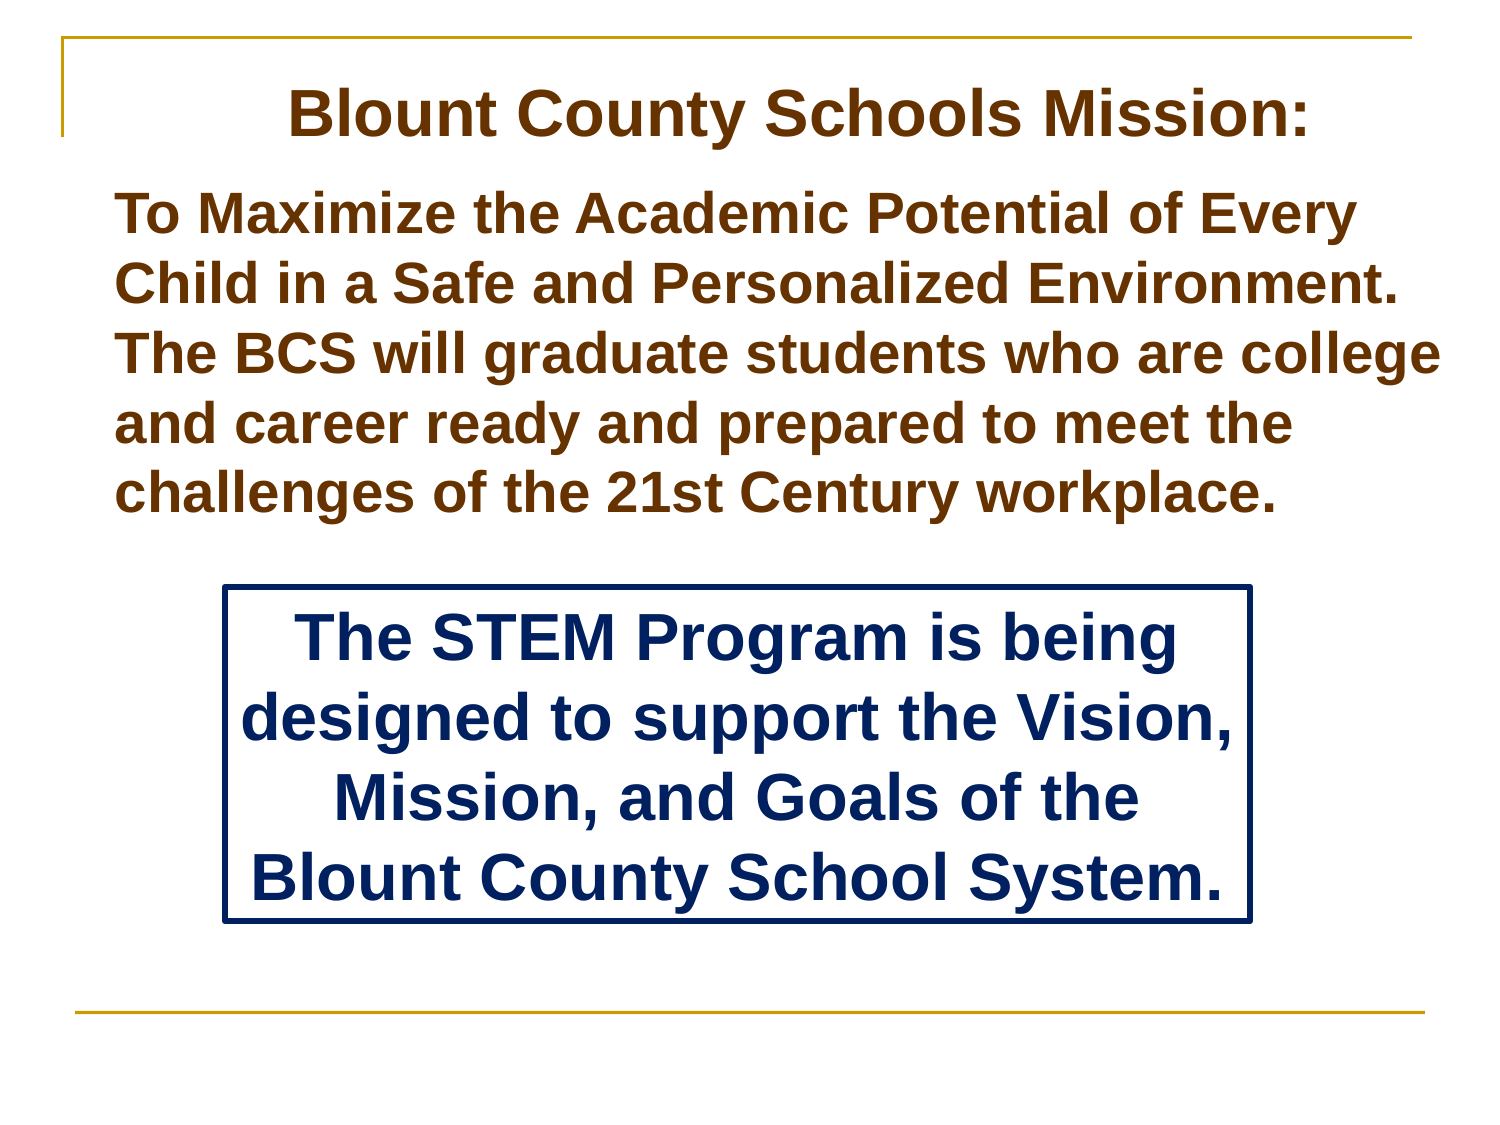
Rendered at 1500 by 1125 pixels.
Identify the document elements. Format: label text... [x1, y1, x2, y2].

text_box [125, 637, 1363, 975]
text_box The STEM Program is being designed to support the Vision, Mission, and Goals of the Blount County School System. [225, 586, 1250, 922]
text_box Blount County Schools Mission: To Maximize the Academic Potential of Every Child in a Safe and Personalized Environment. The BCS will graduate students who are college and career ready and prepared to meet the challenges of the 21st Century workplace. [99, 62, 1500, 532]
